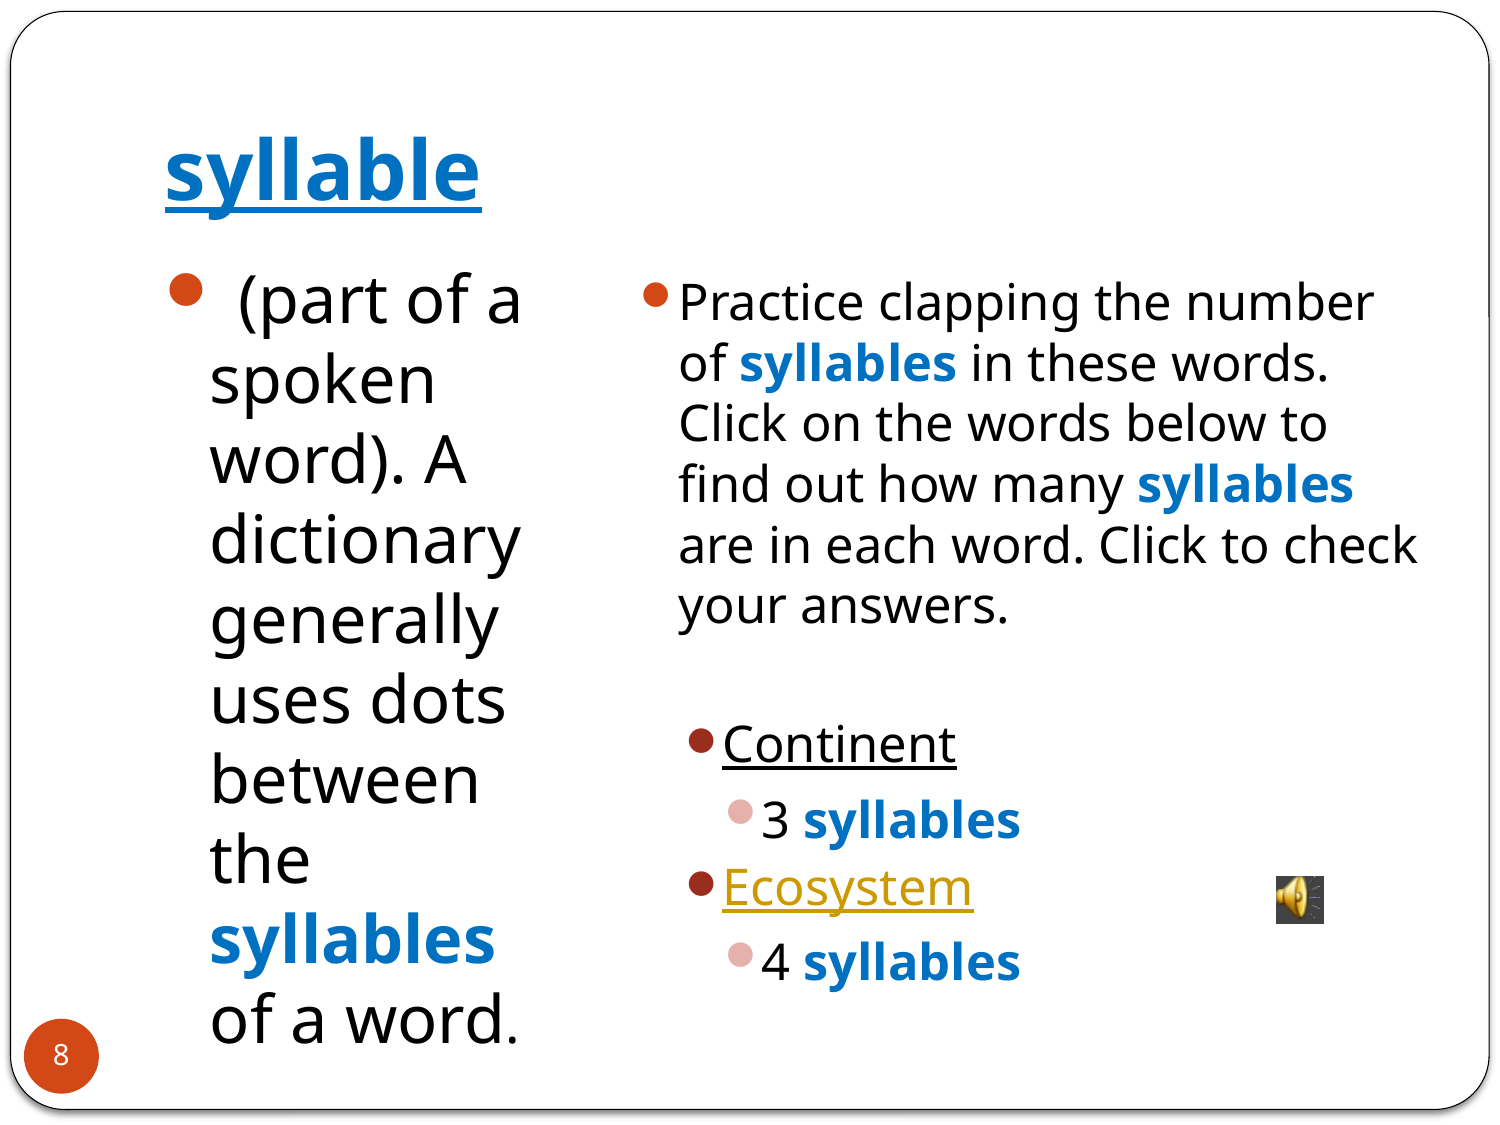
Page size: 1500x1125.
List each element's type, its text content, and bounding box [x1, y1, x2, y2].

picture [1274, 874, 1326, 926]
list (part of a spoken word). A dictionary generally uses dots between the syllables of a word. [150, 249, 588, 988]
slide_number 8 [23, 1018, 99, 1094]
list Practice clapping the number of syllables in these words. Click on the words below to find out how many syllables are in each word. Click to check your answers. Continent 3 syllables Ecosystem 4 syllables [624, 262, 1450, 1000]
title syllable [150, 44, 1425, 233]
